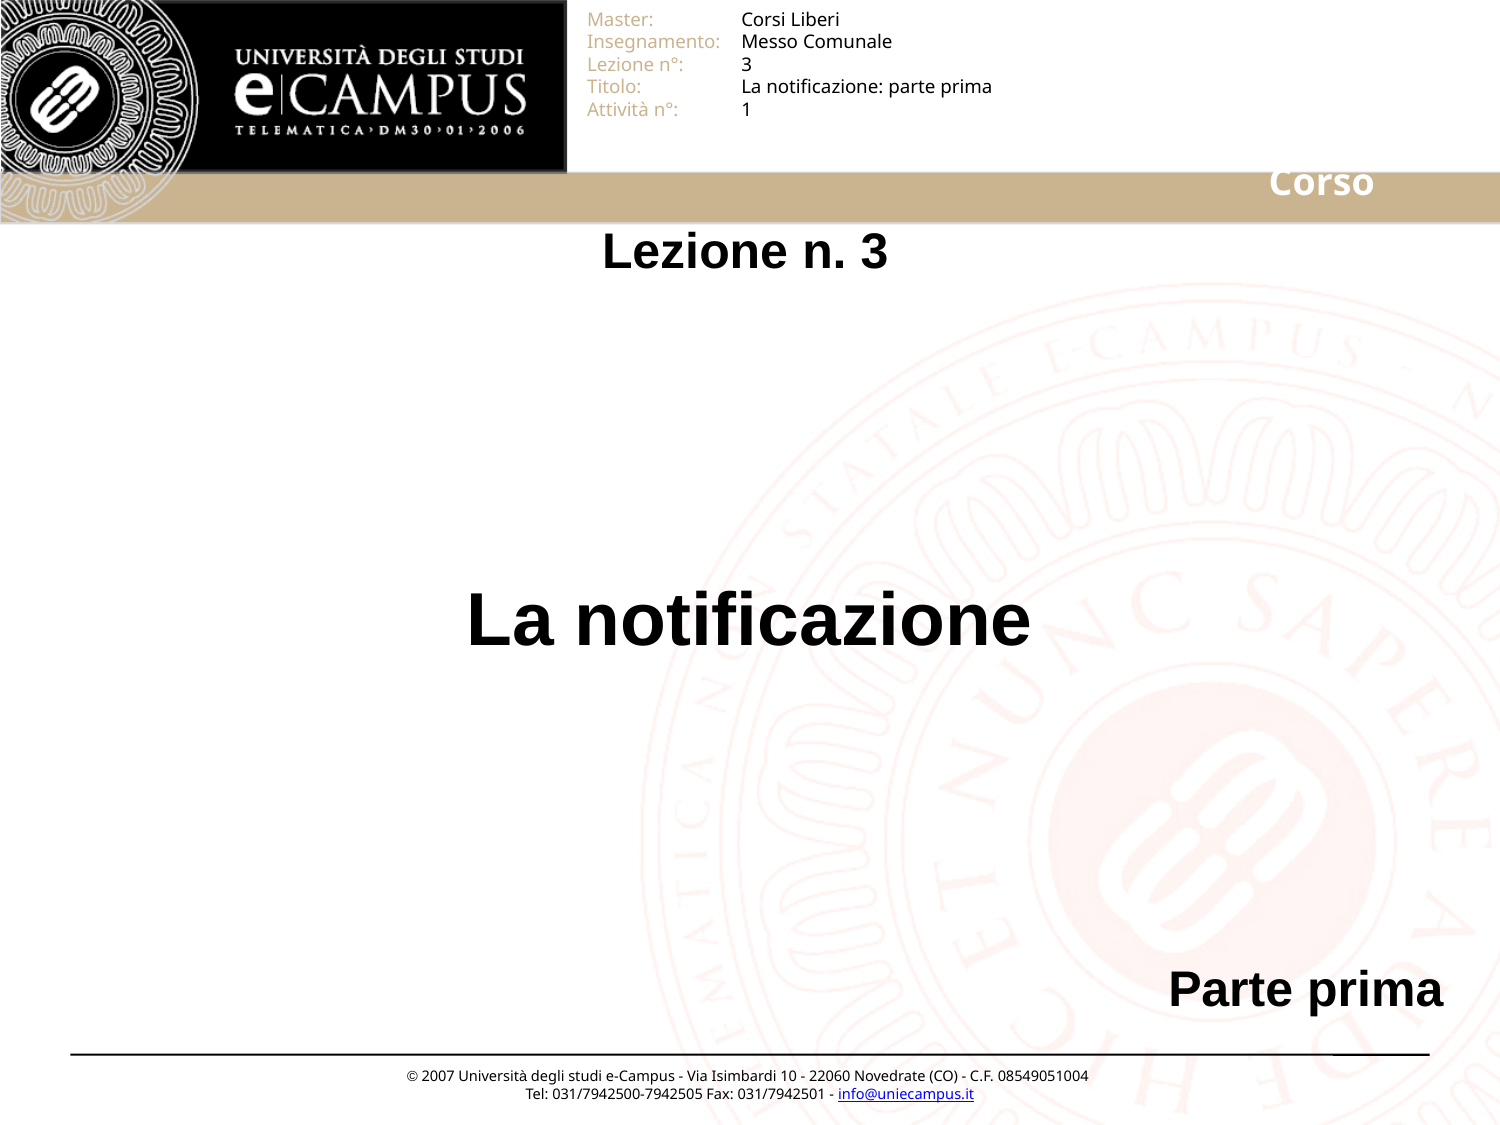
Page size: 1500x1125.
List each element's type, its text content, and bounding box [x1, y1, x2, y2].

picture [0, 0, 1500, 1125]
text_box Parte prima [1153, 949, 1459, 1025]
list La notificazione [74, 562, 1426, 919]
title Lezione n. 3 [75, 210, 1430, 335]
